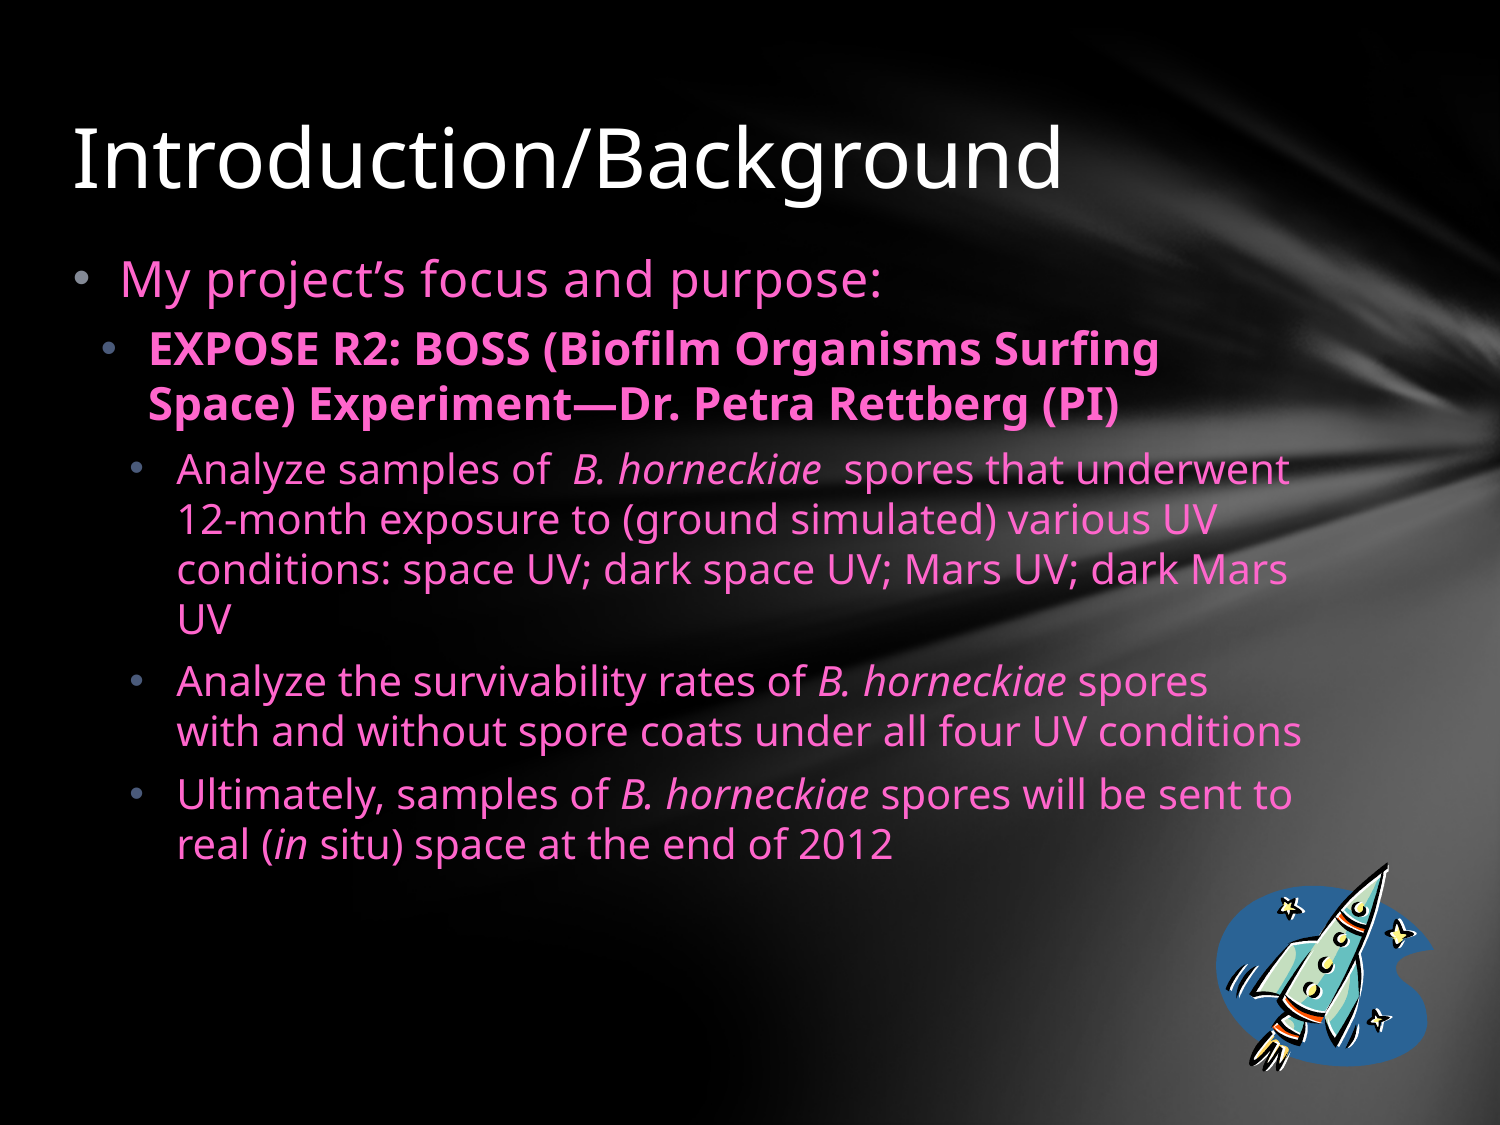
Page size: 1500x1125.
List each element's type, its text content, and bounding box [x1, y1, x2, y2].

title Introduction/Background [57, 37, 1318, 213]
picture [1212, 858, 1438, 1076]
list My project’s focus and purpose: EXPOSE R2: BOSS (Biofilm Organisms Surfing Space) Experiment—Dr. Petra Rettberg (PI) Analyze samples of B. horneckiae spores that underwent 12-month exposure to (ground simulated) various UV conditions: space UV; dark space UV; Mars UV; dark Mars UV Analyze the survivability rates of B. horneckiae spores with and without spore coats under all four UV conditions Ultimately, samples of B. horneckiae spores will be sent to real (in situ) space at the end of 2012 [57, 239, 1318, 1015]
